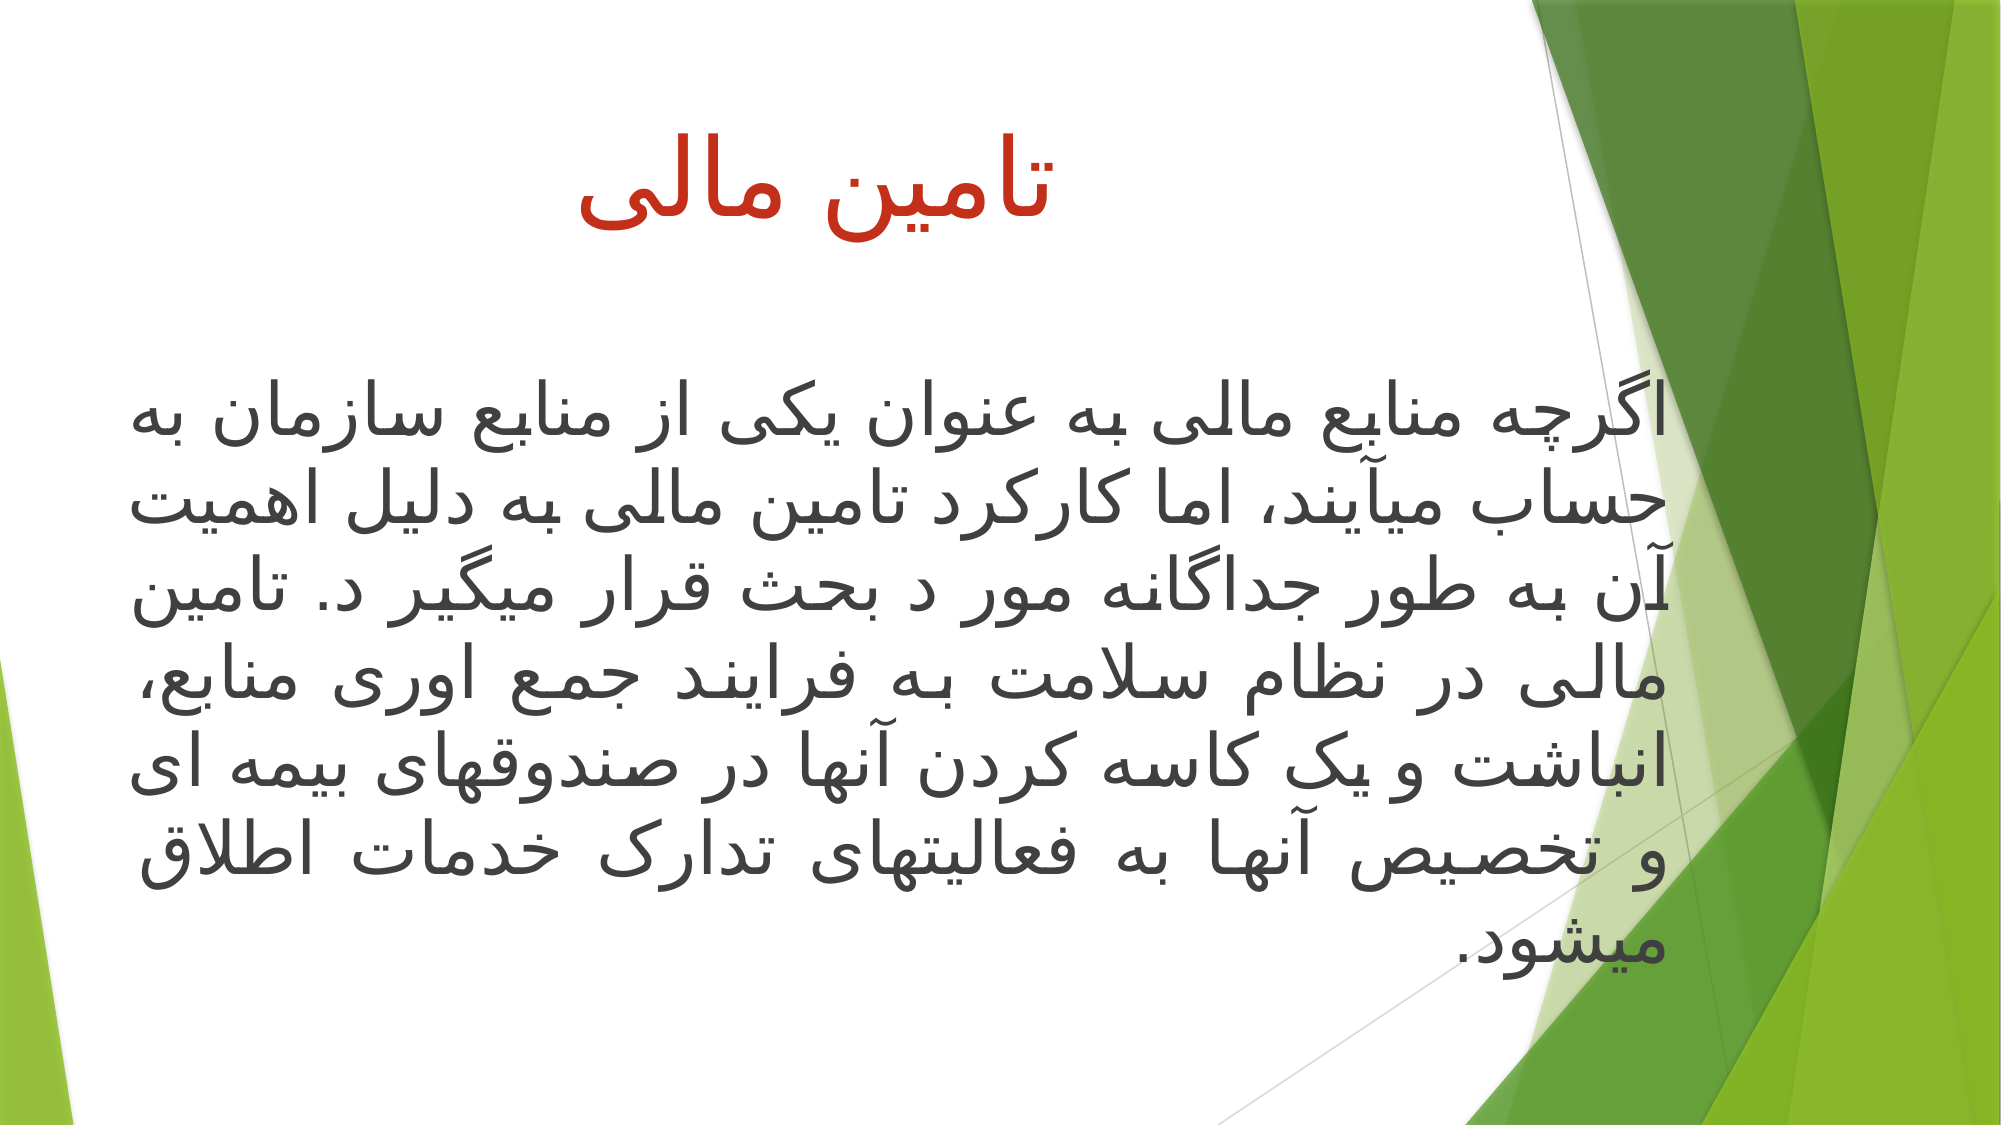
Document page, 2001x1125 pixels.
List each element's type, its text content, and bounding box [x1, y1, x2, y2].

list اگرچه منابع مالی به عنوان یکی از منابع سازمان به حساب میآیند، اما کارکرد تامین مالی به دلیل اهمیت آن به طور جداگانه مور د بحث قرار میگیر د. تامین مالی در نظام سلامت به فرایند جمع اوری منابع، انباشت و یک کاسه کردن آنها در صندوقهای بیمه ای و تخصیص آنها به فعالیتهای تدارک خدمات اطلاق میشود. [111, 354, 1687, 992]
title تامین مالی [111, 99, 1522, 317]
